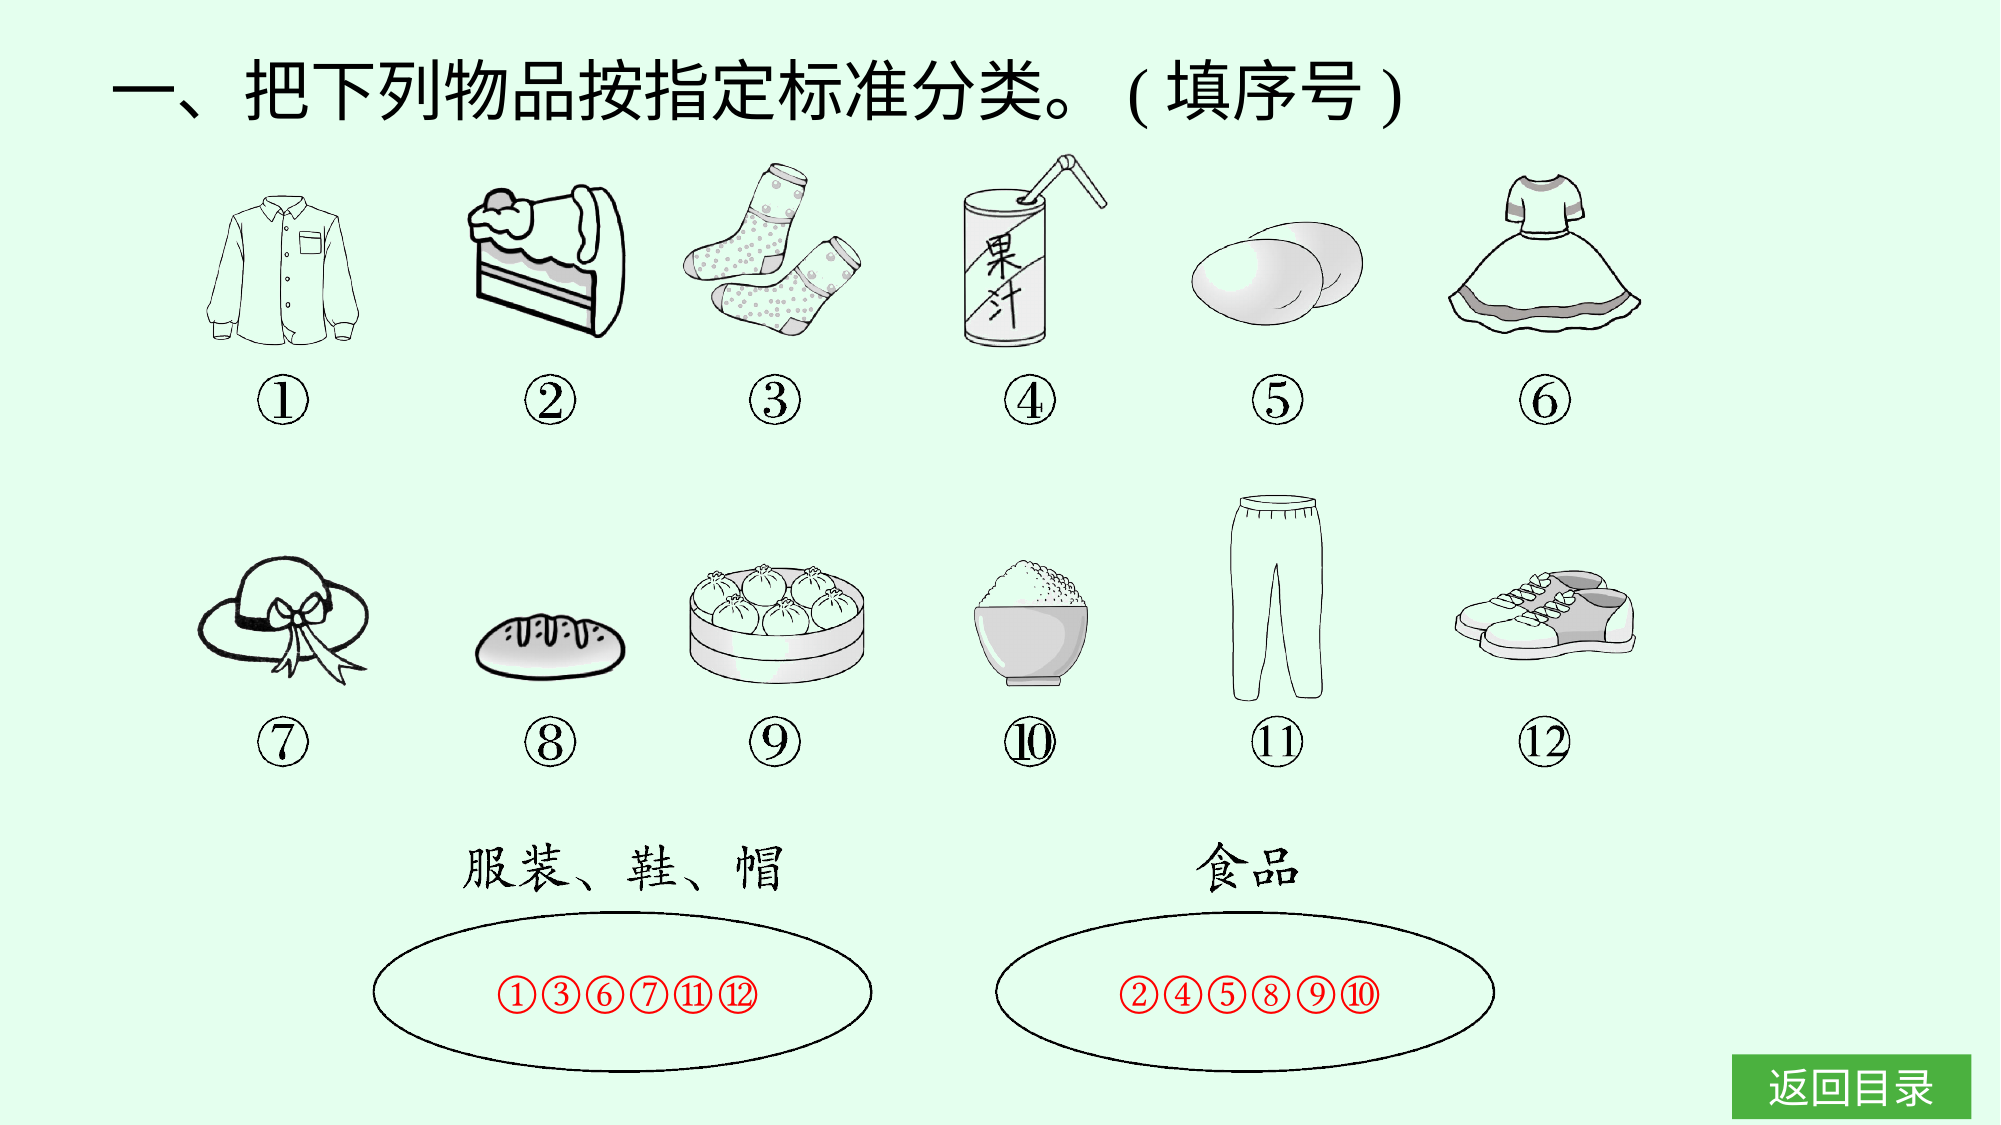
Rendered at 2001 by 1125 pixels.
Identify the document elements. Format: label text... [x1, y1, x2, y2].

text_box 一、把下列物品按指定标准分类。(填序号) [95, 25, 1436, 137]
picture [194, 137, 1645, 1074]
